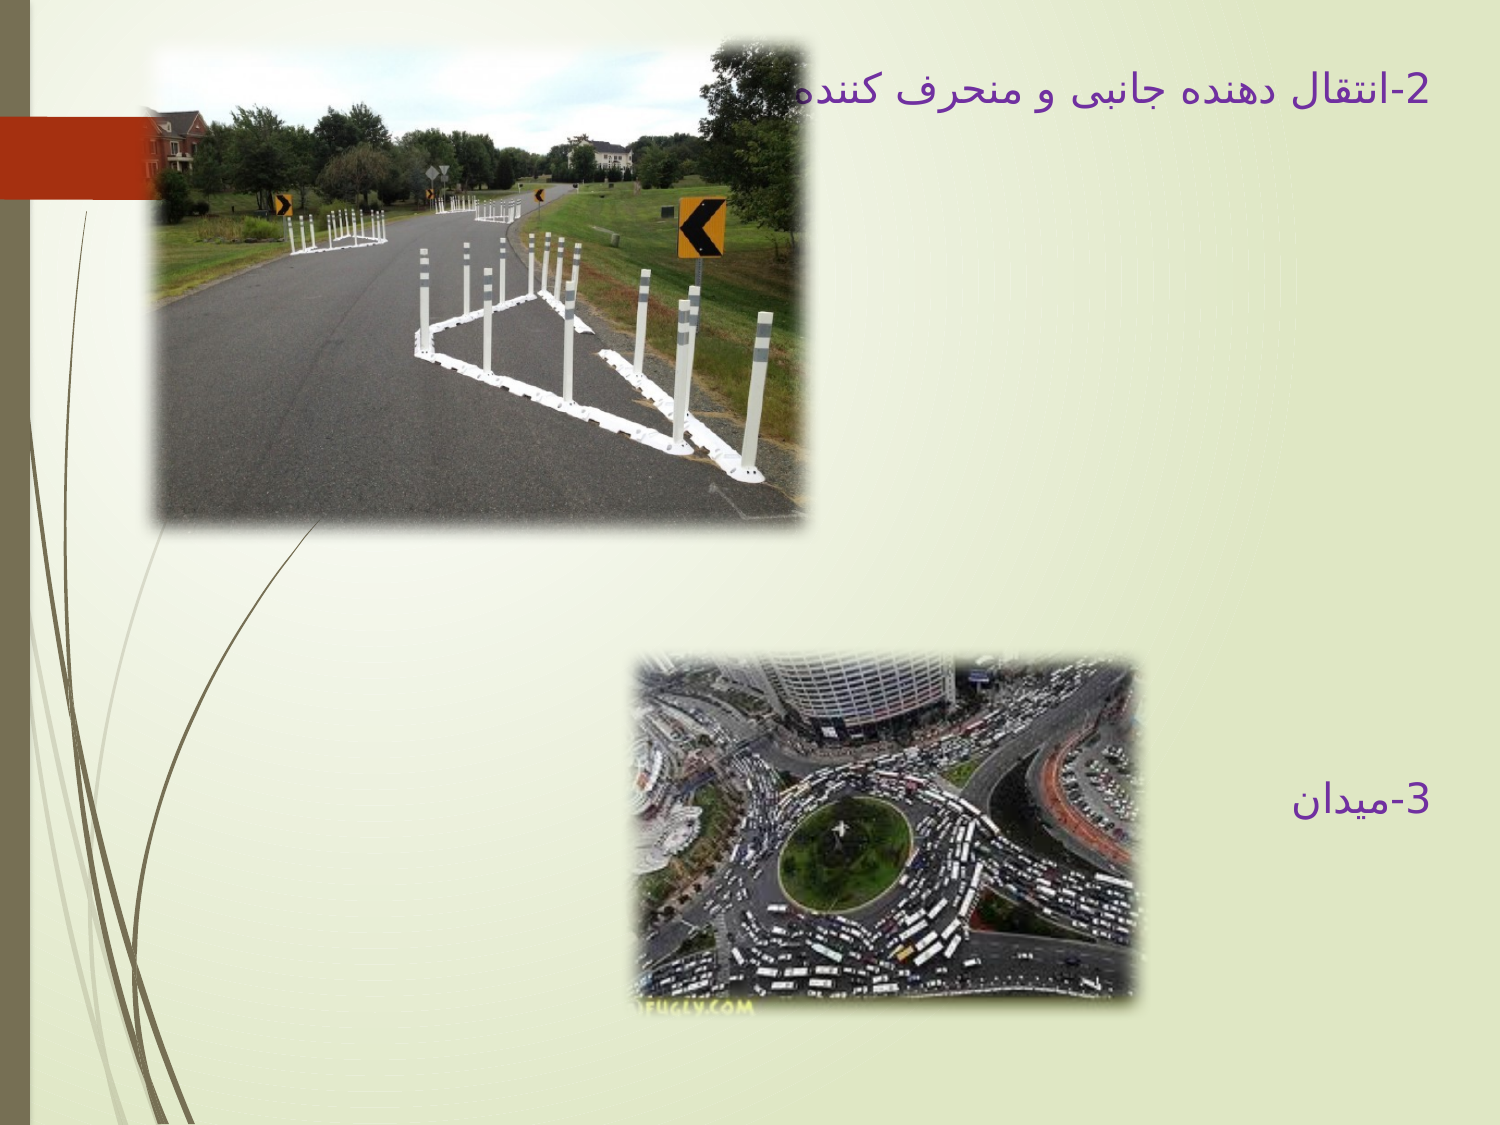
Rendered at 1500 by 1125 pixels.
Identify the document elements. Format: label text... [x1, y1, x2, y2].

picture [135, 30, 822, 545]
list 2-انتقال دهنده جانبی و منحرف کننده 3-میدان [41, 54, 1447, 1071]
picture [619, 644, 1152, 1022]
